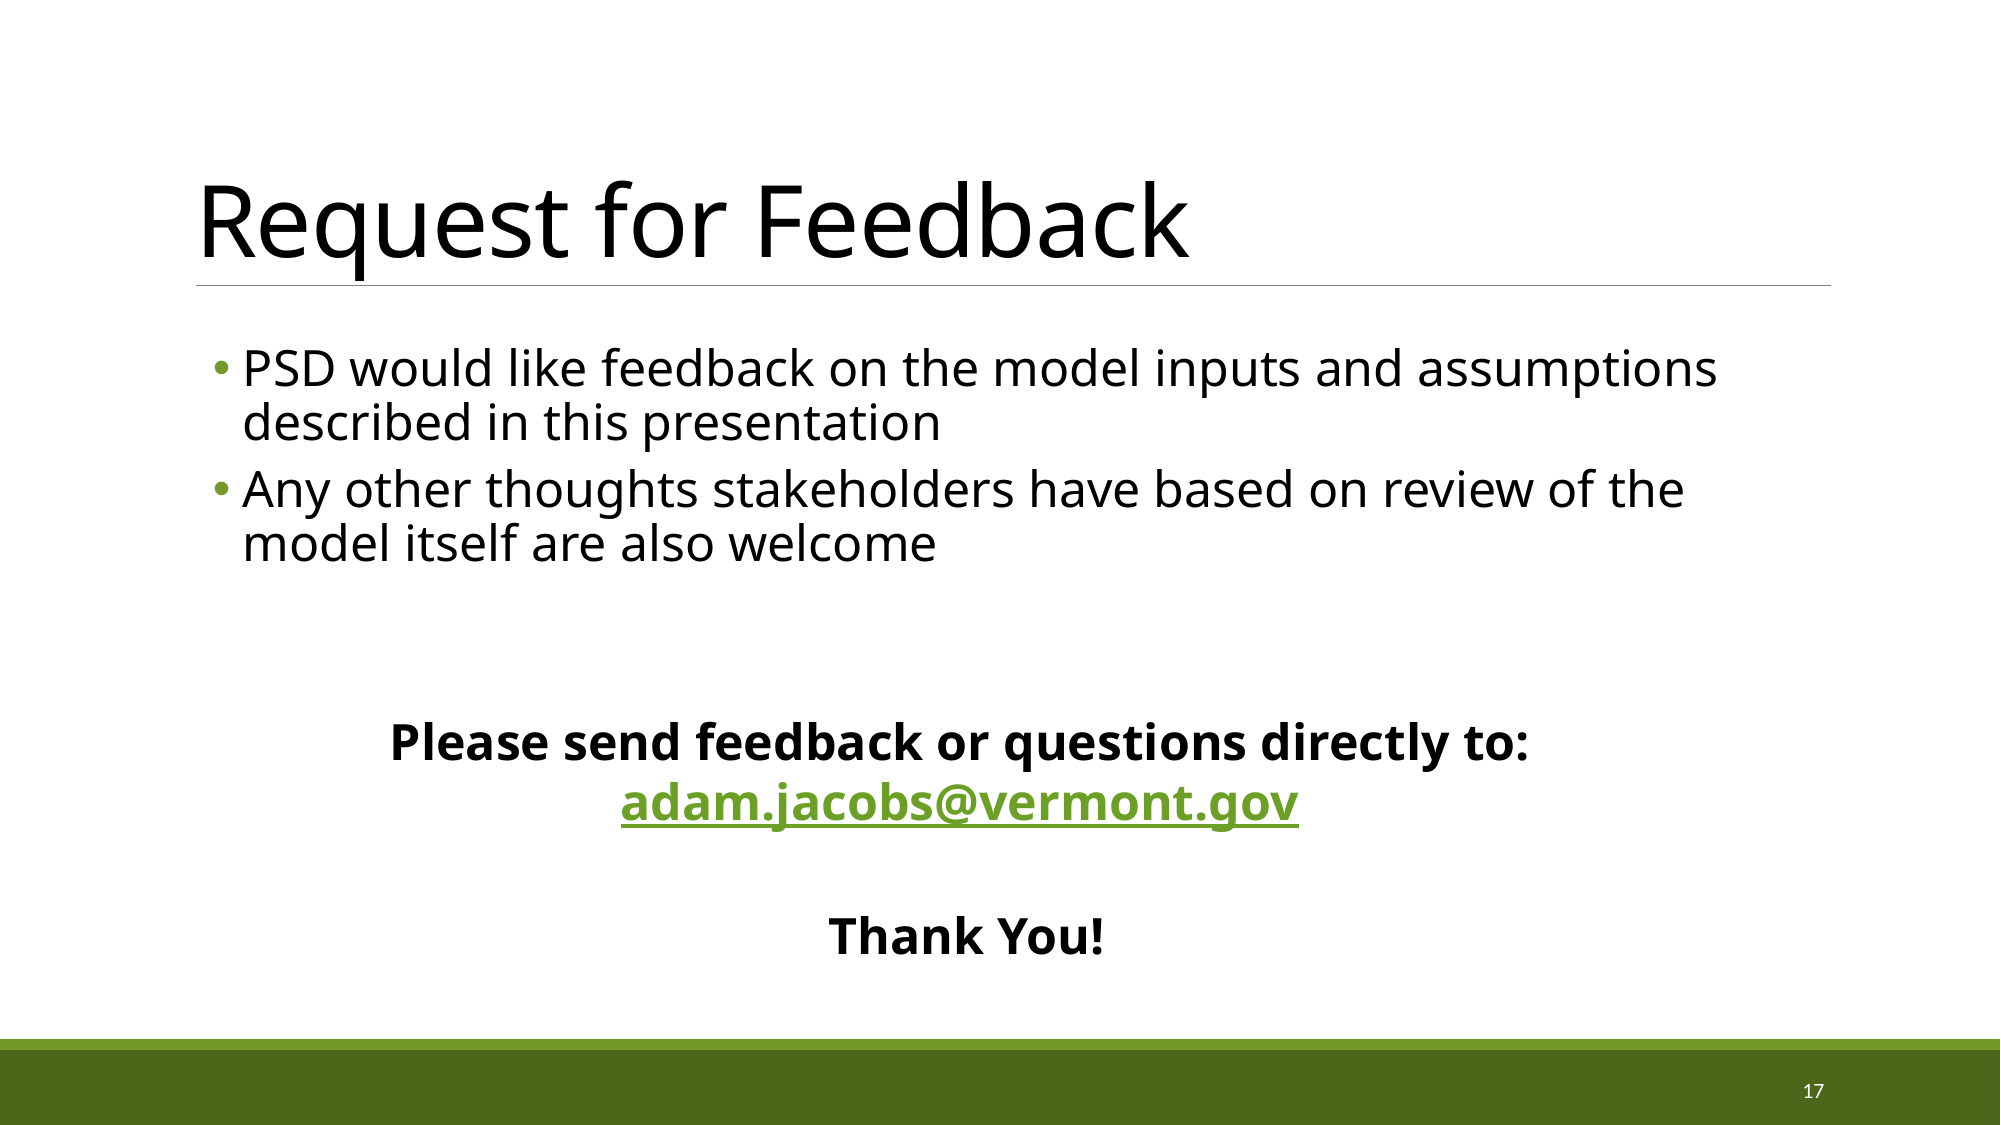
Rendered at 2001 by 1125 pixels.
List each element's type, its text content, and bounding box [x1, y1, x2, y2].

text_box PSD would like feedback on the model inputs and assumptions described in this presentation Any other thoughts stakeholders have based on review of the model itself are also welcome Please send feedback or questions directly to: adam.jacobs@vermont.gov Thank You! [180, 336, 1721, 987]
title Request for Feedback [180, 47, 1830, 285]
slide_number 17 [1624, 1059, 1840, 1120]
